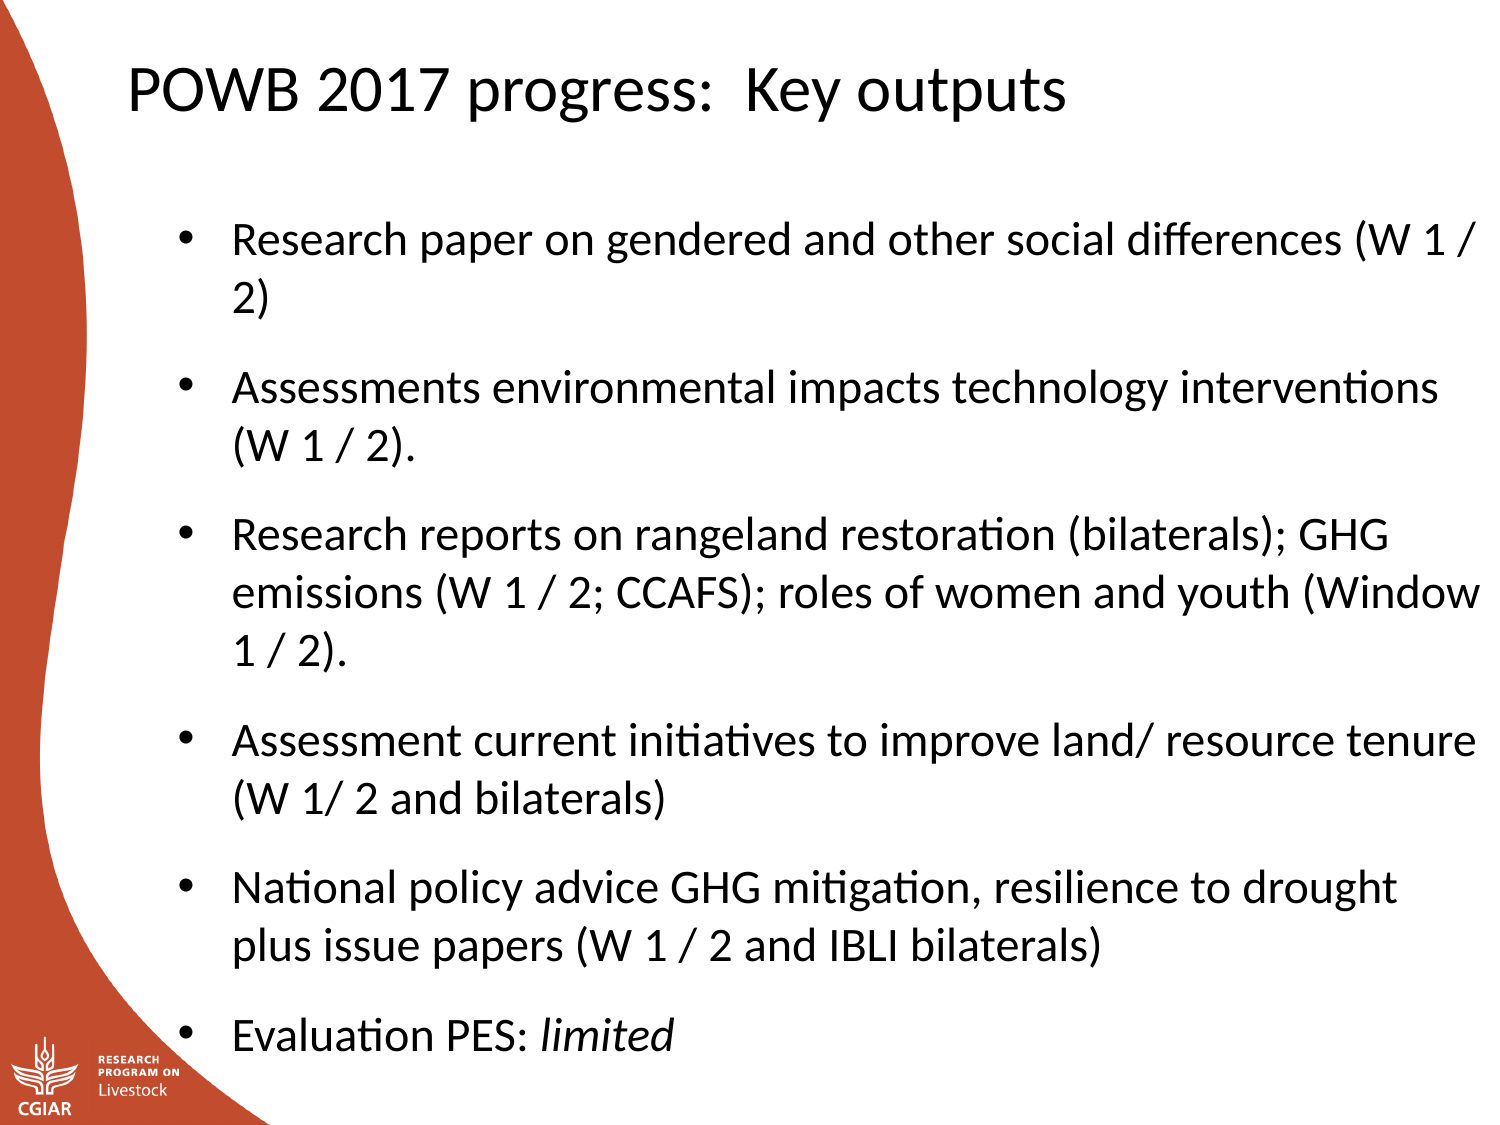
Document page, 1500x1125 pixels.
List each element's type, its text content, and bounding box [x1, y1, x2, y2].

list POWB 2017 progress: Key outputs [112, 37, 1450, 175]
picture [0, 0, 270, 1125]
list Research paper on gendered and other social differences (W 1 / 2) Assessments environmental impacts technology interventions (W 1 / 2). Research reports on rangeland restoration (bilaterals); GHG emissions (W 1 / 2; CCAFS); roles of women and youth (Window 1 / 2). Assessment current initiatives to improve land/ resource tenure (W 1/ 2 and bilaterals) National policy advice GHG mitigation, resilience to drought plus issue papers (W 1 / 2 and IBLI bilaterals) Evaluation PES: limited [162, 200, 1500, 1075]
